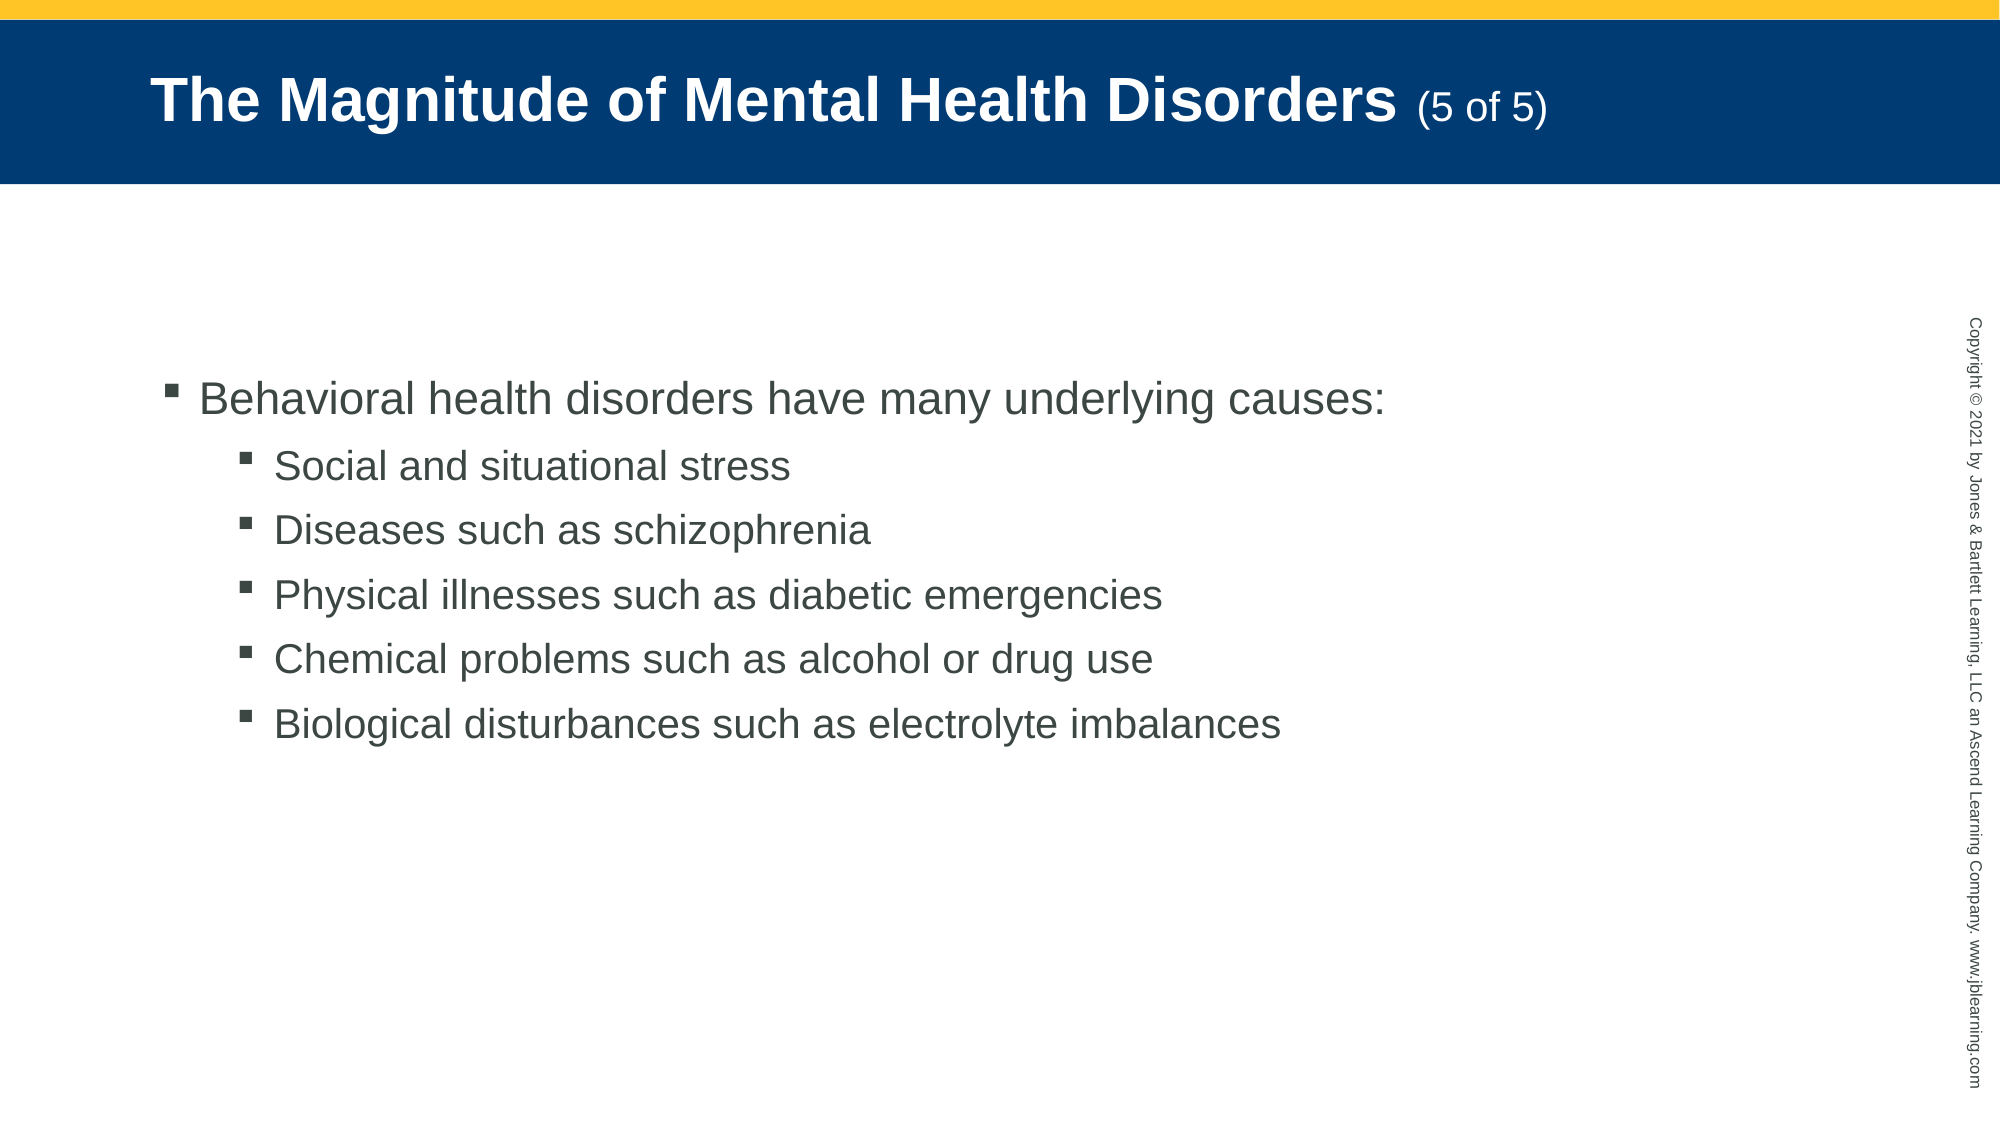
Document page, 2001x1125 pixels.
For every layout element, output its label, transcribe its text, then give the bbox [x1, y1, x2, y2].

list Behavioral health disorders have many underlying causes: Social and situational stress Diseases such as schizophrenia Physical illnesses such as diabetic emergencies Chemical problems such as alcohol or drug use Biological disturbances such as electrolyte imbalances [146, 361, 1859, 1016]
title The Magnitude of Mental Health Disorders (5 of 5) [0, 19, 2000, 185]
